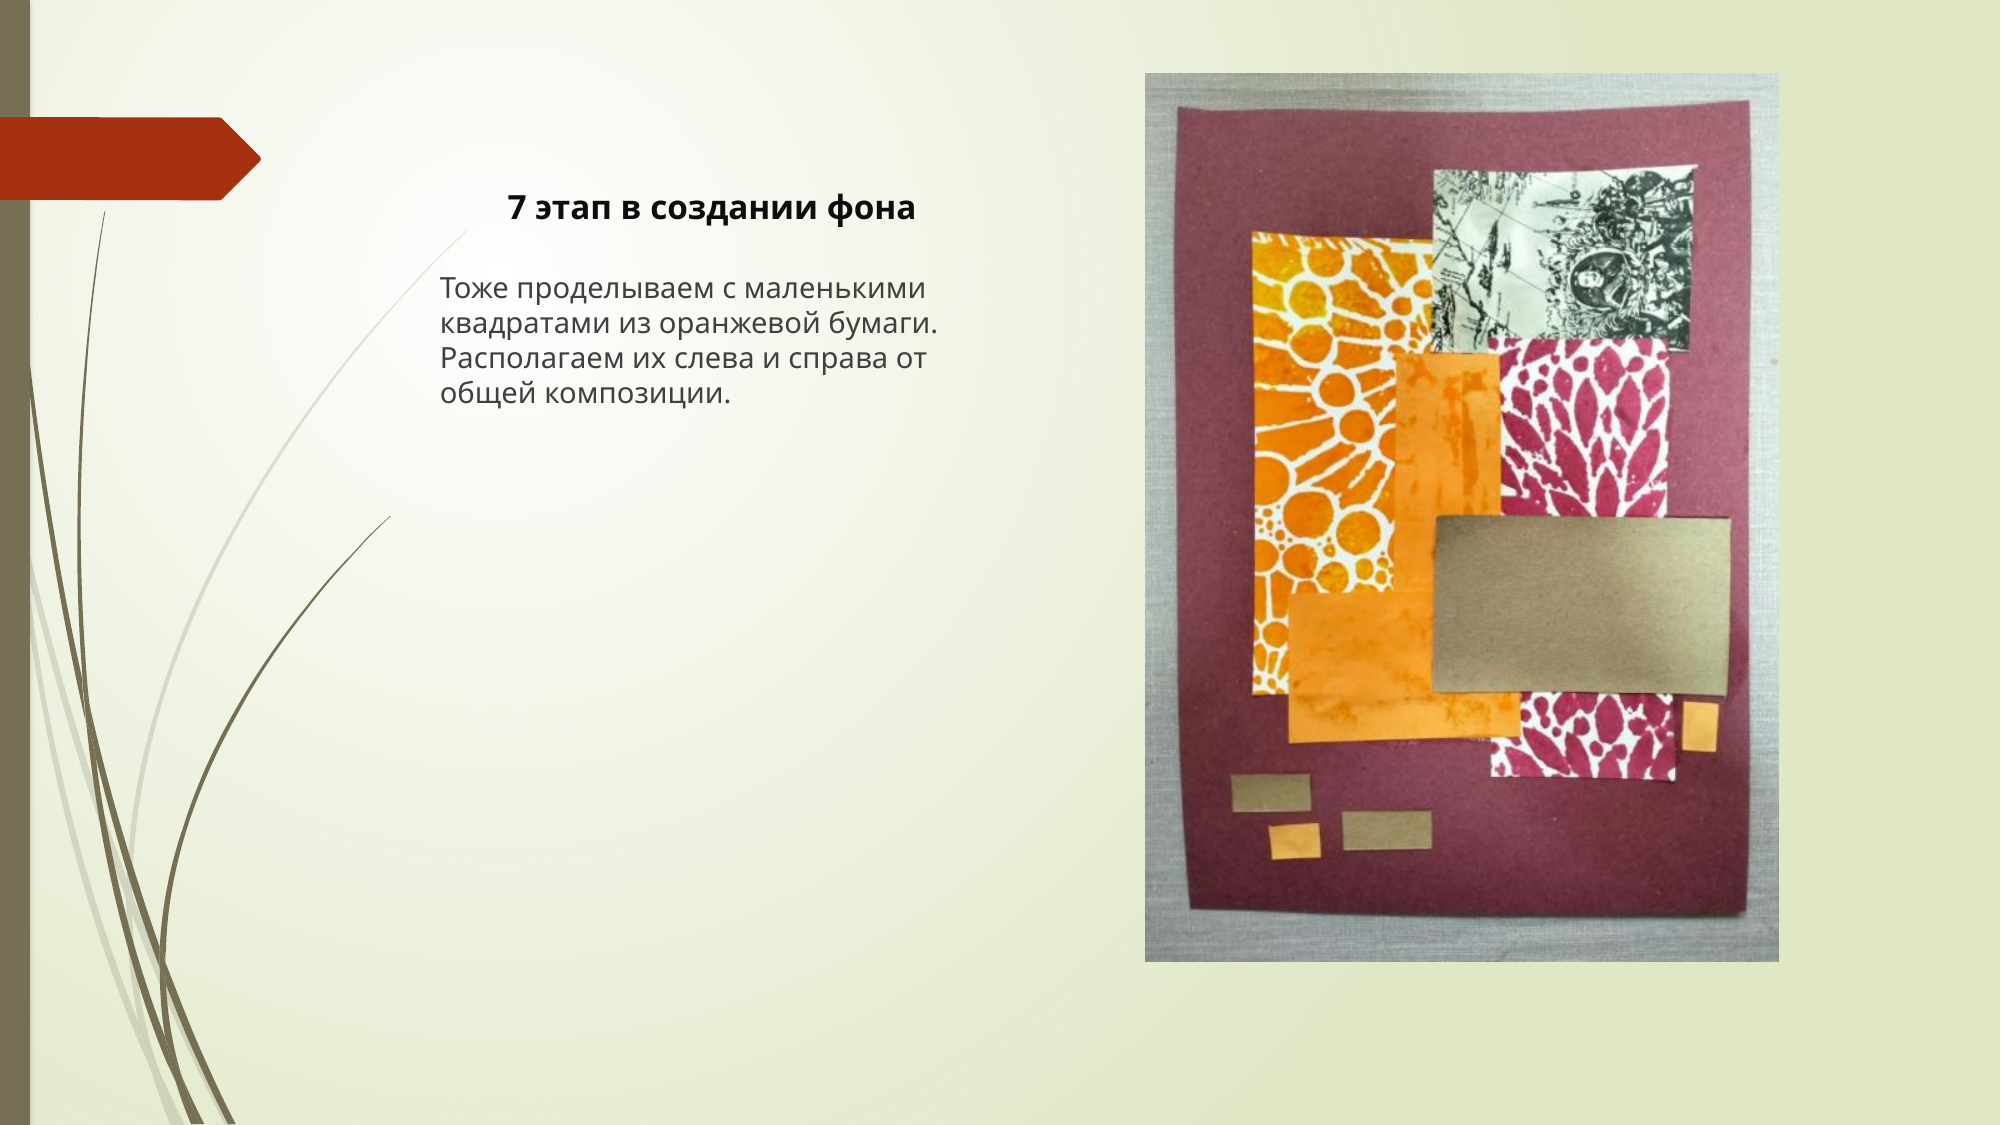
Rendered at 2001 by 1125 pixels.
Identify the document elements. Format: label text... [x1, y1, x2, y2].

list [1145, 72, 1780, 962]
list Тоже проделываем с маленькими квадратами из оранжевой бумаги. Располагаем их слева и справа от общей композиции. [424, 262, 1000, 962]
title 7 этап в создании фона [424, 73, 1000, 234]
